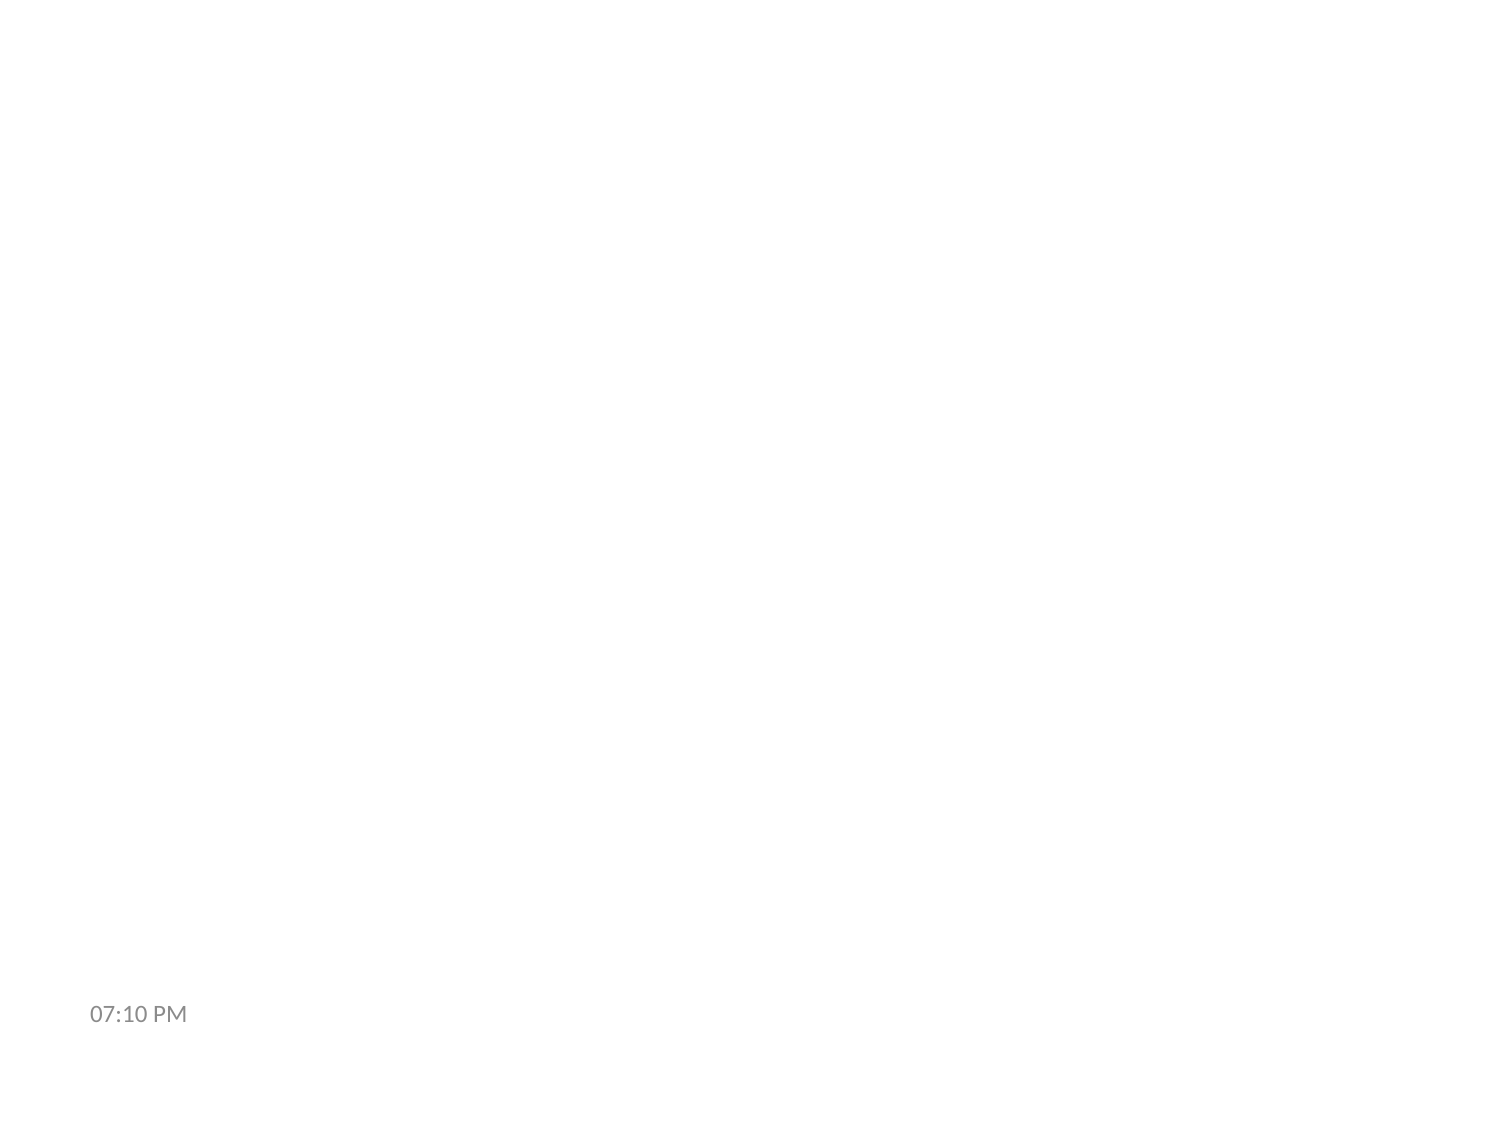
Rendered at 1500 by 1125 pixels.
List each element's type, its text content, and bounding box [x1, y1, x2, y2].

text_box 3:35 PM [75, 982, 425, 1043]
